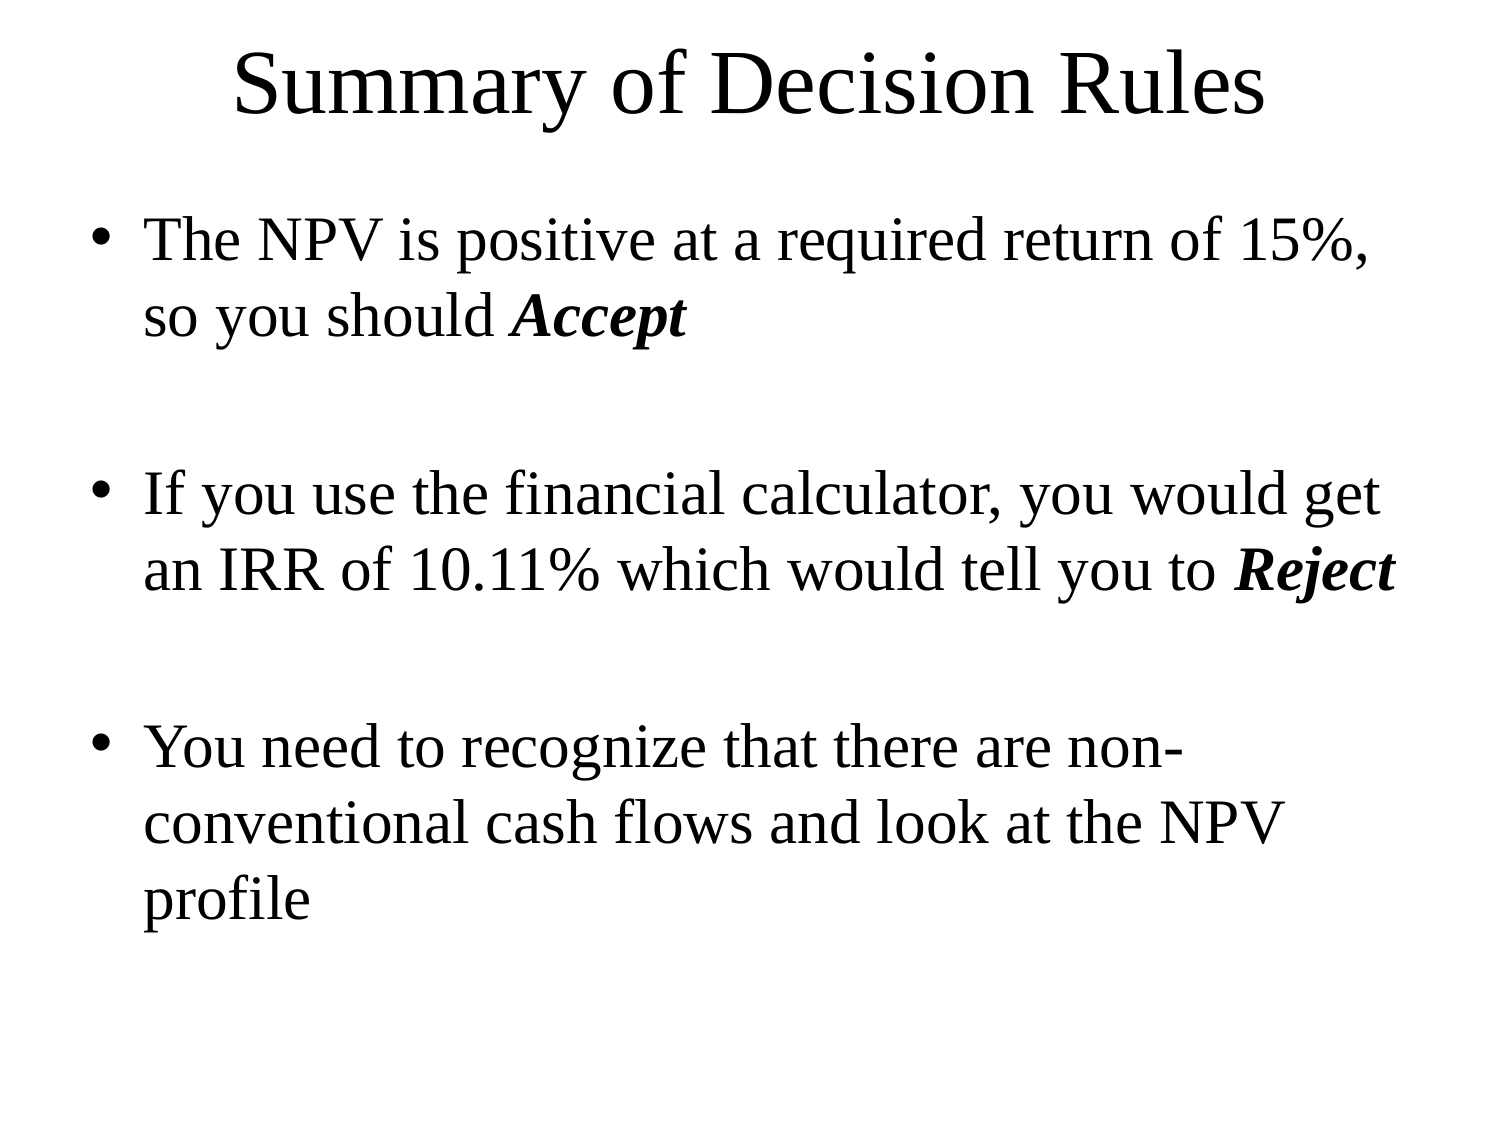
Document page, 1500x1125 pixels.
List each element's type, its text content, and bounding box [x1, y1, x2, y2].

title Summary of Decision Rules [75, 0, 1425, 154]
list The NPV is positive at a required return of 15%, so you should Accept If you use the financial calculator, you would get an IRR of 10.11% which would tell you to Reject You need to recognize that there are non-conventional cash flows and look at the NPV profile [75, 189, 1425, 1005]
